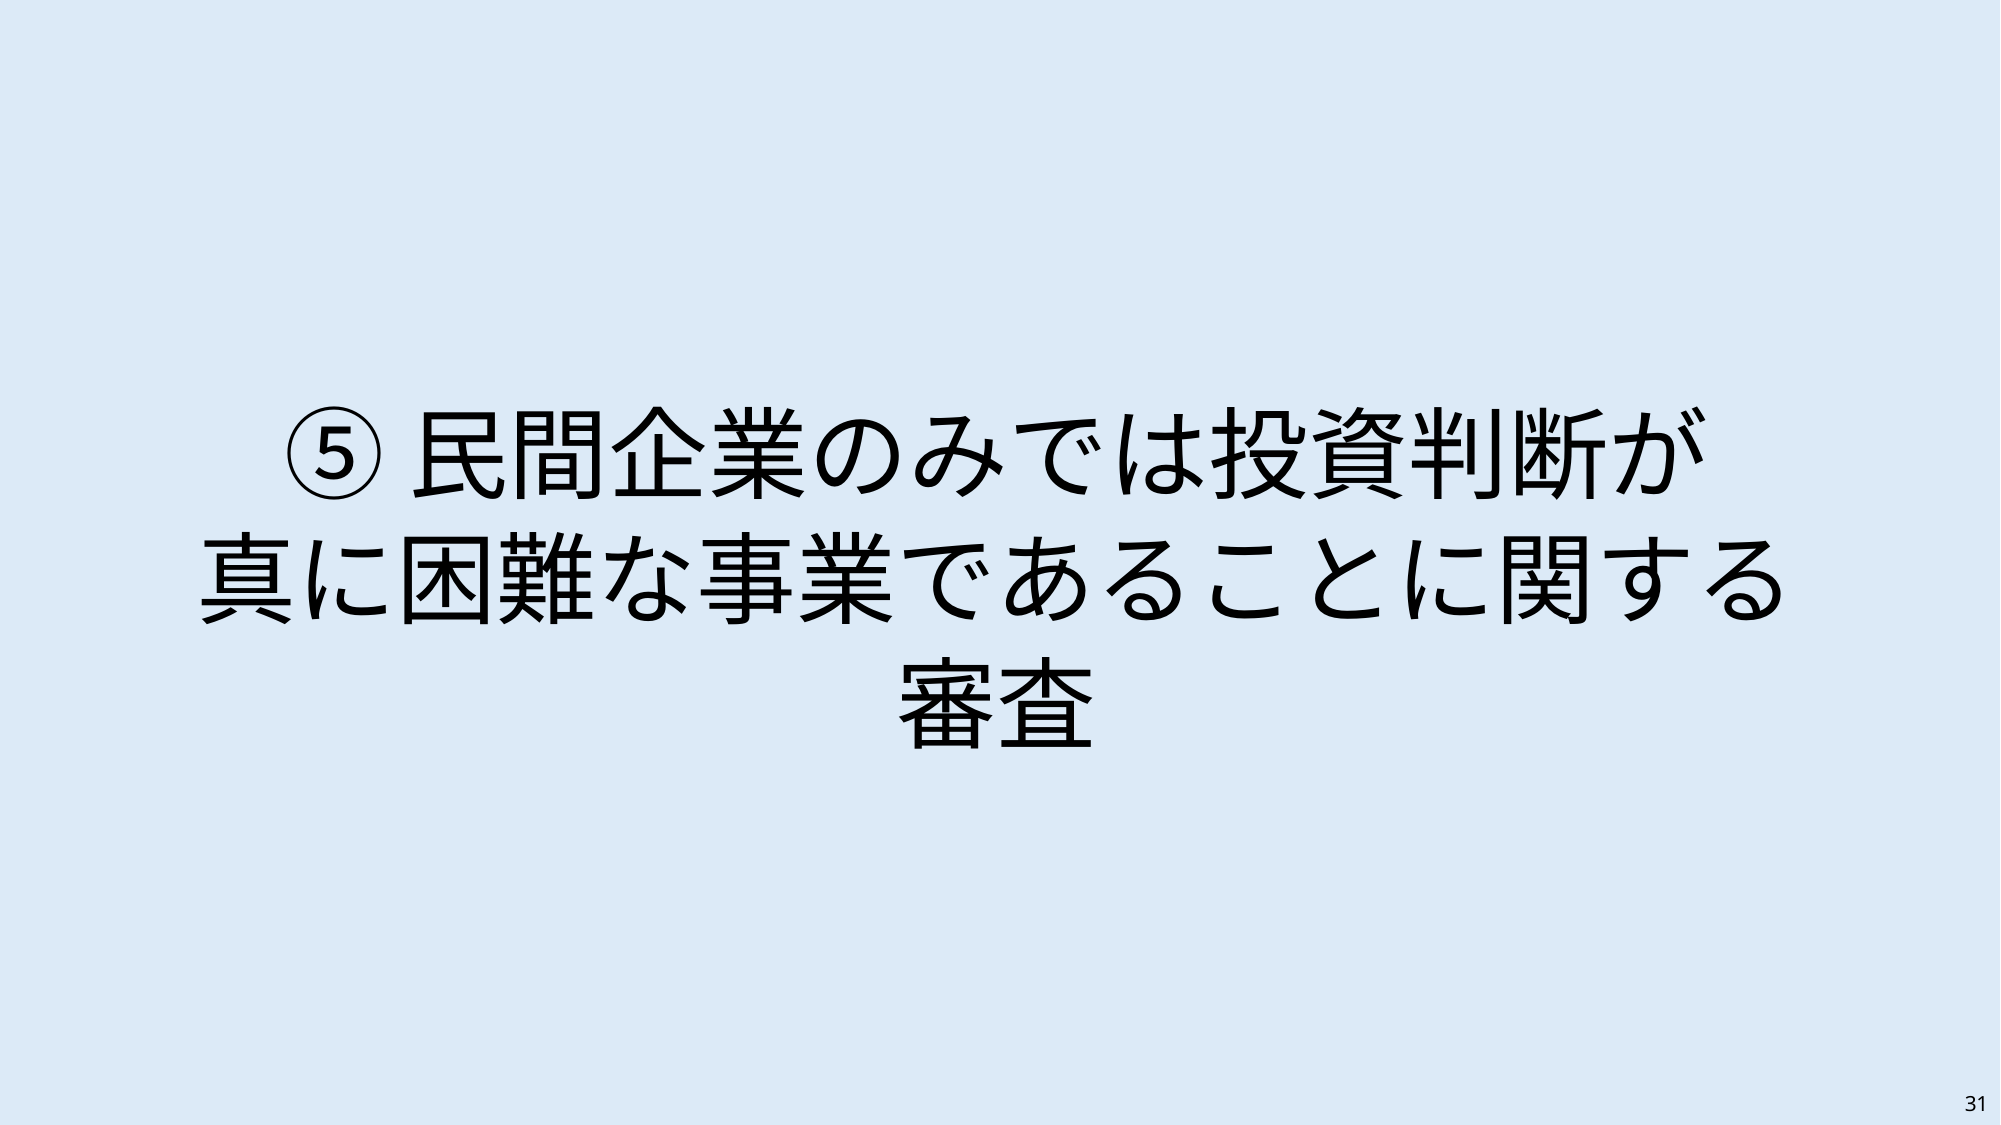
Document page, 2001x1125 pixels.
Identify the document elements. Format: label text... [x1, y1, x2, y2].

text_box ⑤民間企業のみでは投資判断が 真に困難な事業であることに関する審査 [125, 298, 1867, 827]
